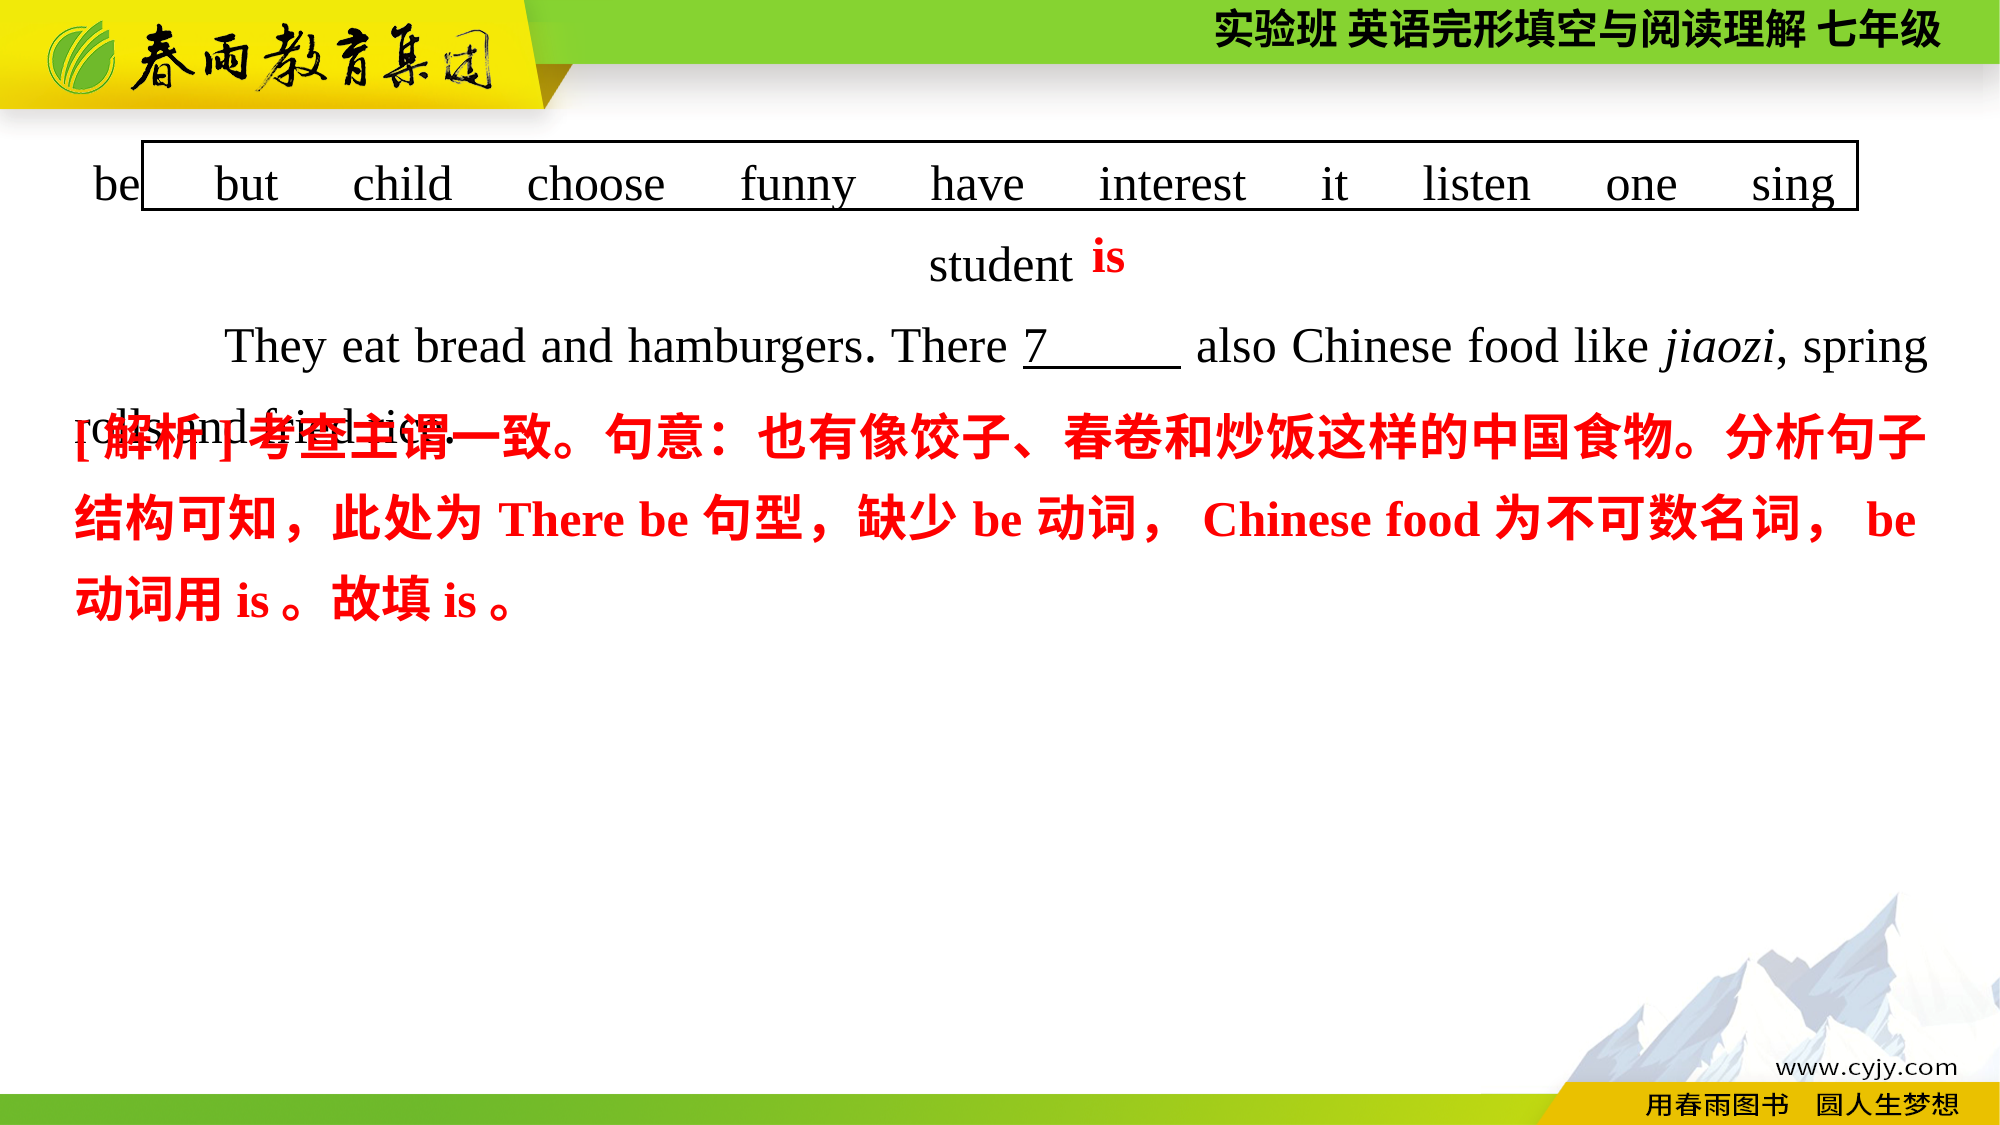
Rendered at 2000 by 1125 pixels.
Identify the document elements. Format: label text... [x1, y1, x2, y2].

picture [0, 0, 2000, 1125]
text_box [解析]考查主谓一致。句意：也有像饺子、春卷和炒饭这样的中国食物。分析句子结构可知，此处为There be句型，缺少be动词，Chinese food为不可数名词，be动词用is。故填is。 [59, 376, 1944, 635]
text_box is [1077, 215, 1141, 291]
list be but child choose funny have interest it listen one sing student They eat bread and hamburgers. There 7 also Chinese food like jiaozi, spring rolls and fried rice. [59, 122, 1944, 376]
text_box [142, 141, 1858, 210]
